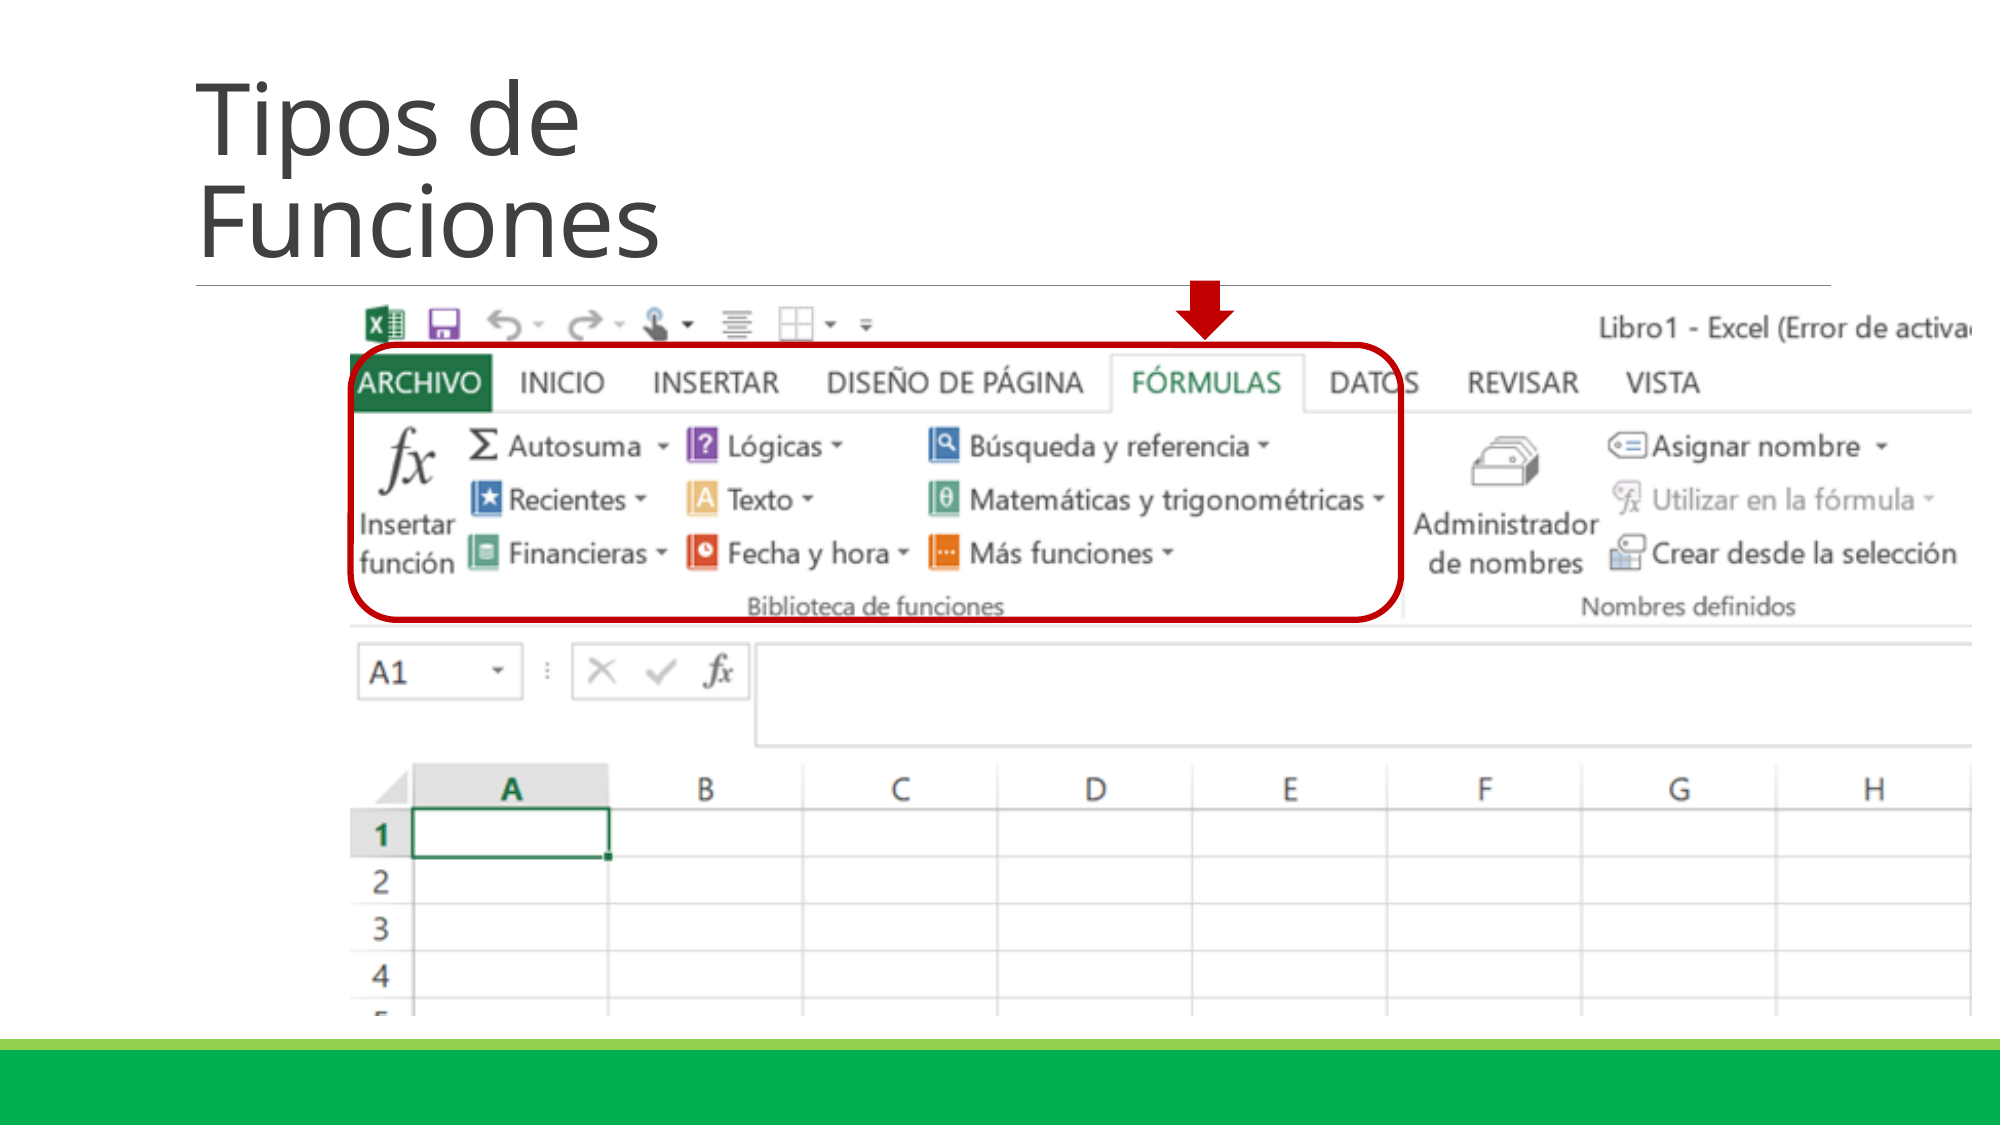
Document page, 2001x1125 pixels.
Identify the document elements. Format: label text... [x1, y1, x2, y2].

title Tipos de Funciones [180, 47, 1830, 285]
picture [350, 300, 1972, 1016]
text_box [1188, 279, 1222, 296]
